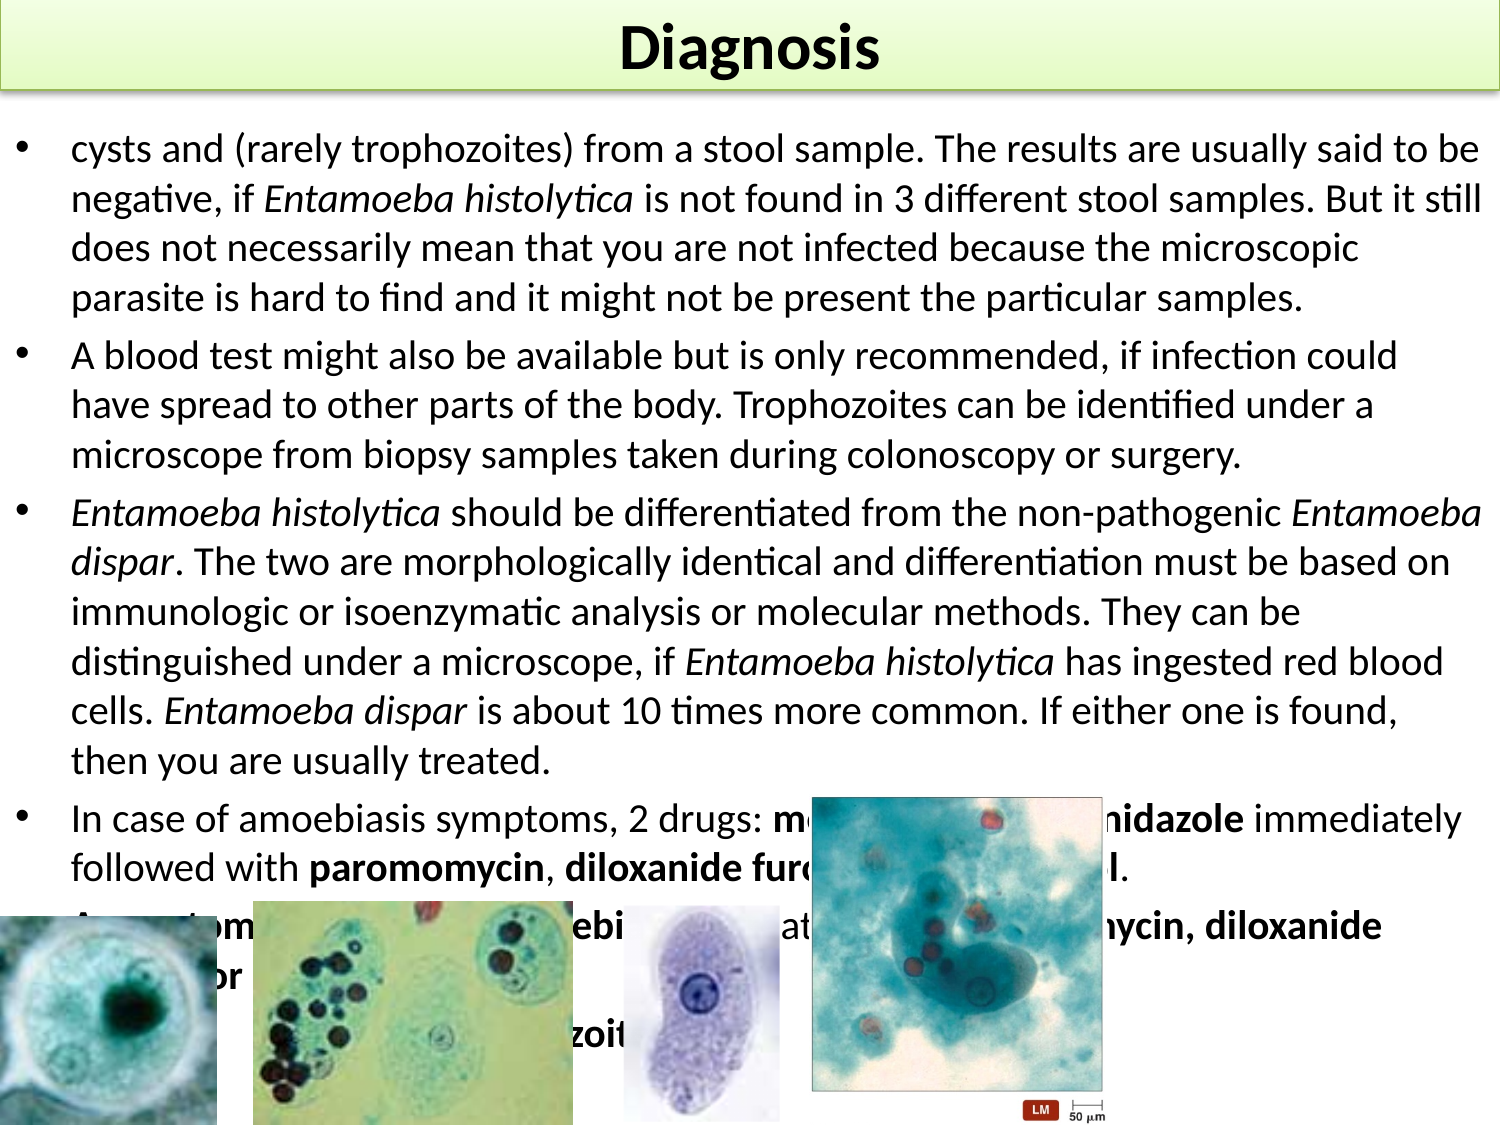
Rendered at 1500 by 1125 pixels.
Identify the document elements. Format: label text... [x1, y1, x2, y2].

picture [623, 904, 780, 1122]
list cysts and (rarely trophozoites) from a stool sample. The results are usually said to be negative, if Entamoeba histolytica is not found in 3 different stool samples. But it still does not necessarily mean that you are not infected because the microscopic parasite is hard to find and it might not be present the particular samples. A blood test might also be available but is only recommended, if infection could have spread to other parts of the body. Trophozoites can be identified under a microscope from biopsy samples taken during colonoscopy or surgery. Entamoeba histolytica should be differentiated from the non-pathogenic Entamoeba dispar. The two are morphologically identical and differentiation must be based on immunologic or isoenzymatic analysis or molecular methods. They can be distinguished under a microscope, if Entamoeba histolytica has ingested red blood cells. Entamoeba dispar is about 10 times more common. If either one is found, then you are usually treated. In case of amoebiasis symptoms, 2 drugs: metronidazole or tinidazole immediately followed with paromomycin, diloxanide furoate or iodoquinol. Asymptomatic intestinal amoebiasis is treated with paromomycin, diloxanide furoate or iodoquinol. Cyst Trophozoites [0, 113, 1500, 1125]
picture [0, 916, 217, 1125]
picture [253, 901, 574, 1125]
title Diagnosis [0, 0, 1500, 91]
picture [808, 793, 1108, 1125]
